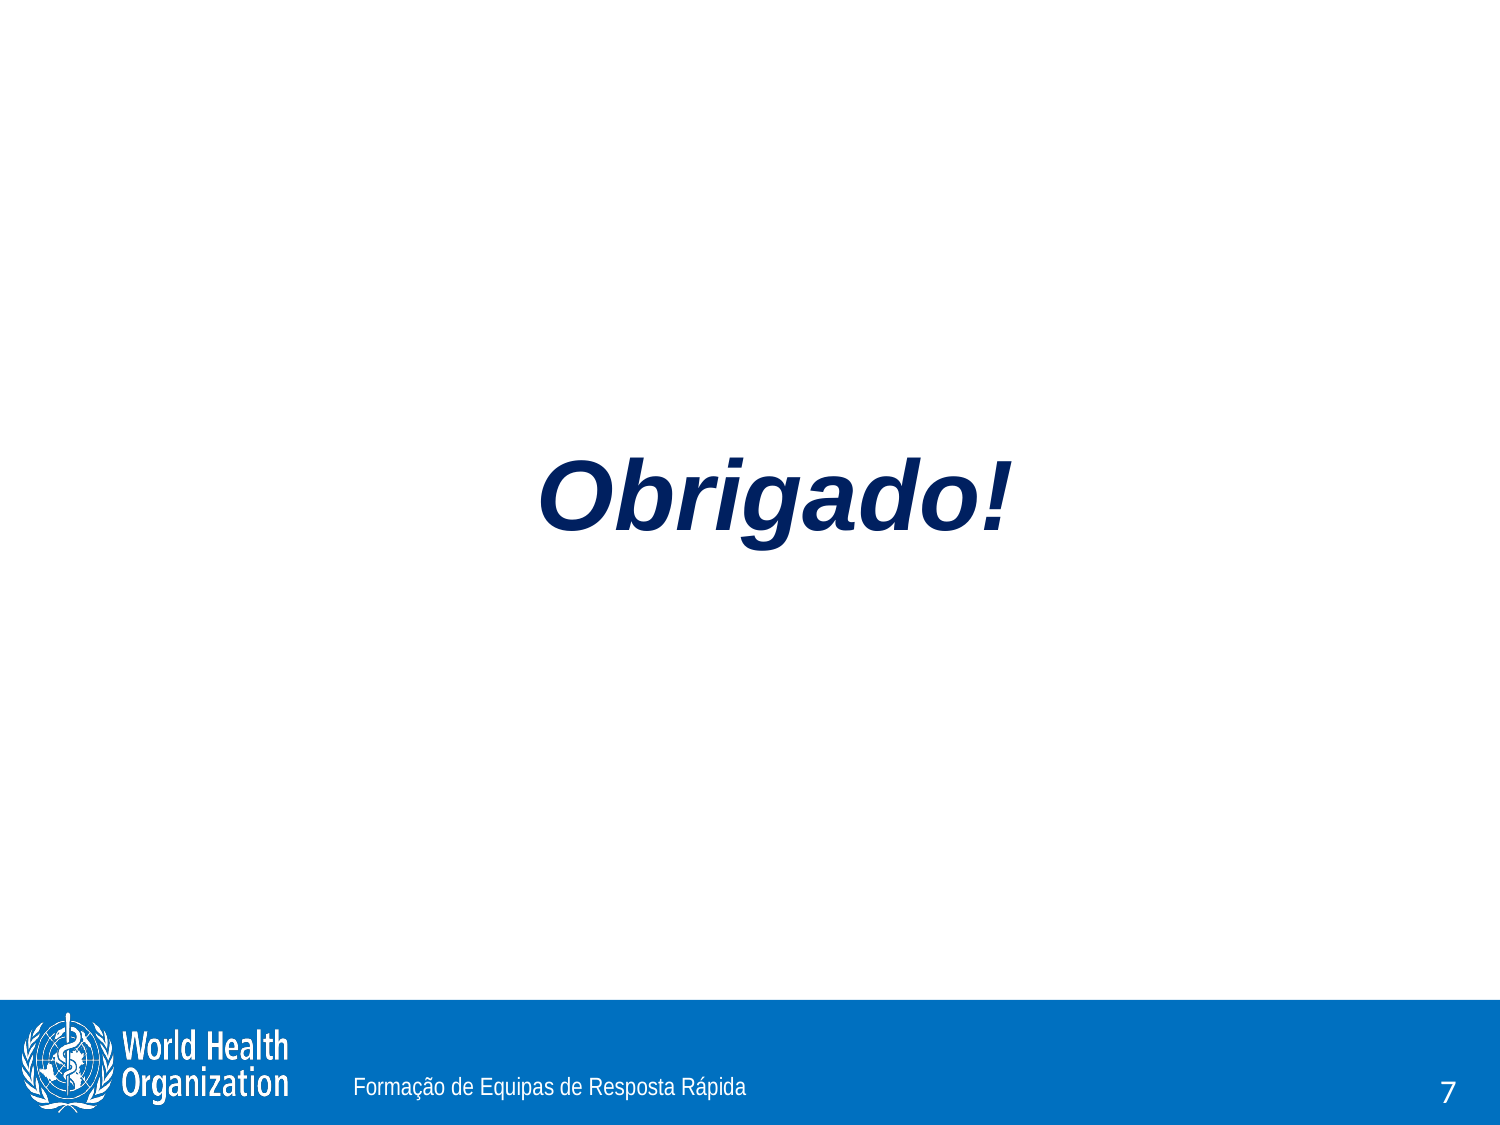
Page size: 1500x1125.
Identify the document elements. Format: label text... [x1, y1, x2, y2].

picture [21, 1012, 288, 1113]
text_box Obrigado! [100, 397, 1451, 585]
